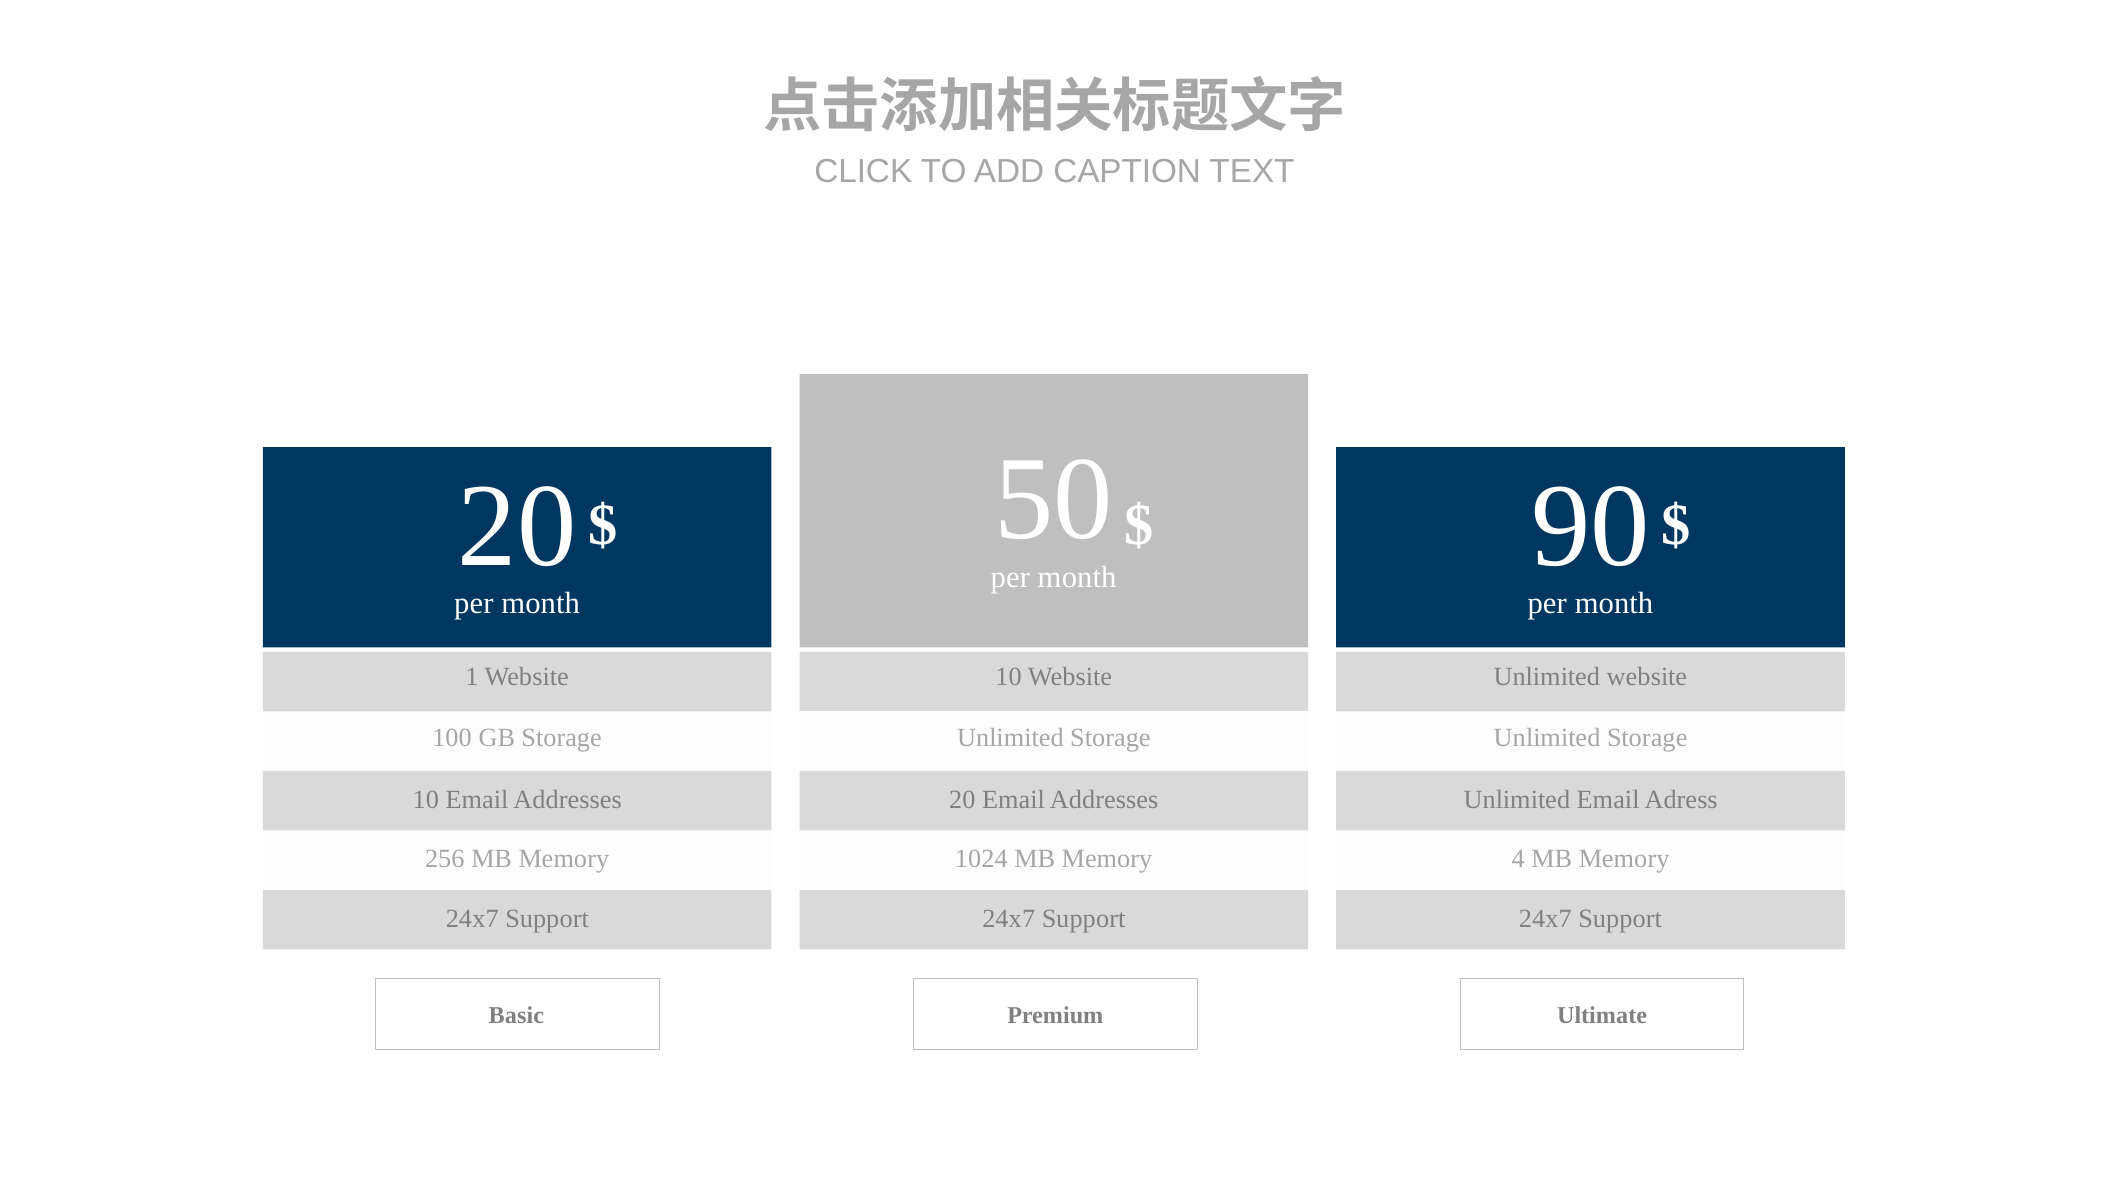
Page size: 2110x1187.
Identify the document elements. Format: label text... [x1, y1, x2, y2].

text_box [375, 978, 659, 1050]
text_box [1460, 978, 1744, 1050]
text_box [1336, 439, 1845, 950]
text_box CLICK TO ADD CAPTION TEXT [809, 149, 1300, 190]
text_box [799, 373, 1309, 950]
text_box 点击添加相关标题文字 [756, 68, 1354, 139]
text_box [913, 978, 1197, 1050]
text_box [262, 439, 772, 950]
